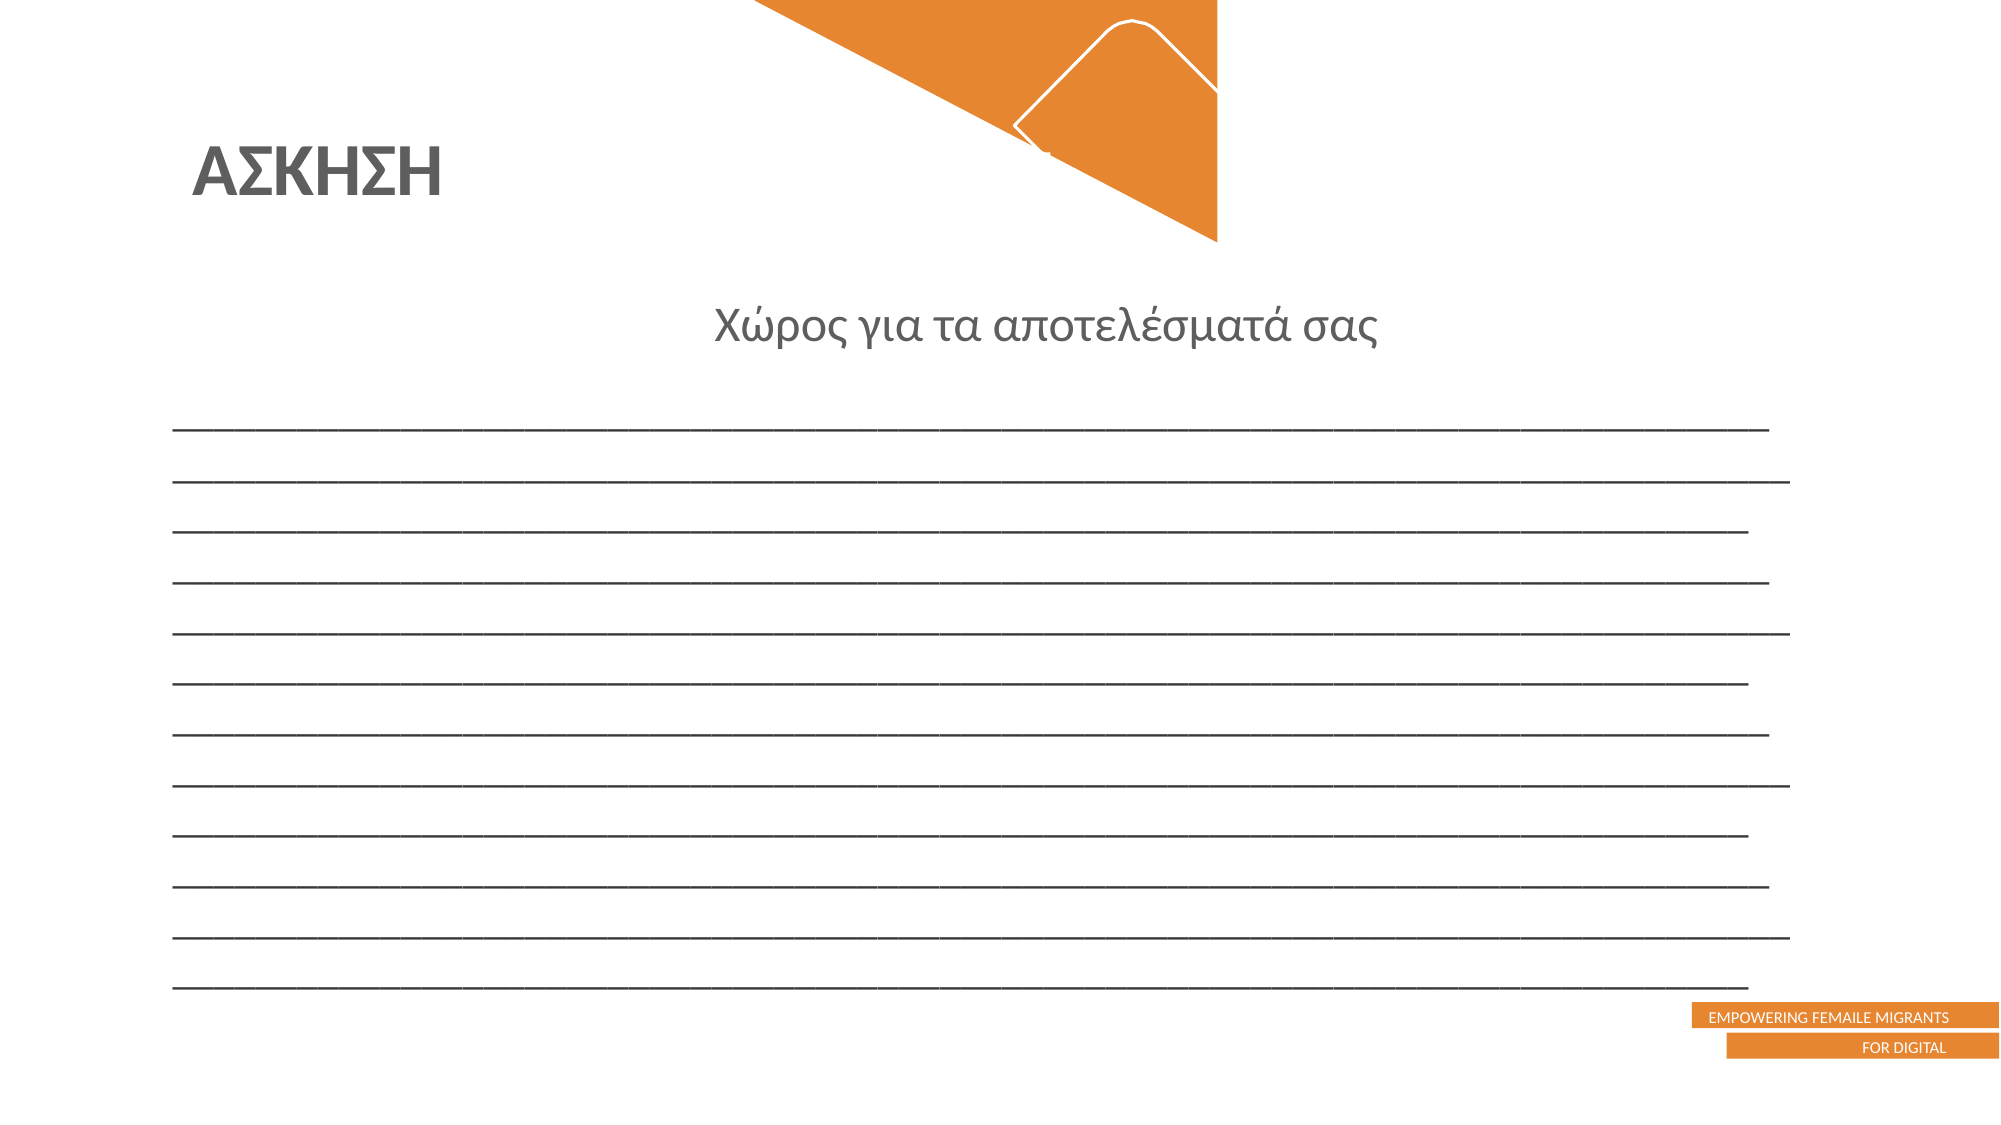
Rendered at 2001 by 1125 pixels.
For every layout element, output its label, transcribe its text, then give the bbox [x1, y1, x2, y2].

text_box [755, 0, 1217, 241]
text_box _____________________________________________________________________________ __________________________________________________________________________________________________________________________________________________________ _____________________________________________________________________________ __________________________________________________________________________________________________________________________________________________________ _____________________________________________________________________________ __________________________________________________________________________________________________________________________________________________________ _____________________________________________________________________________ __________________________________________________________________________________________________________________________________________________________ [157, 377, 1809, 1125]
text_box ΑΣΚΗΣΗ [178, 123, 523, 280]
text_box Χώρος για τα αποτελέσματά σας [178, 291, 1915, 379]
